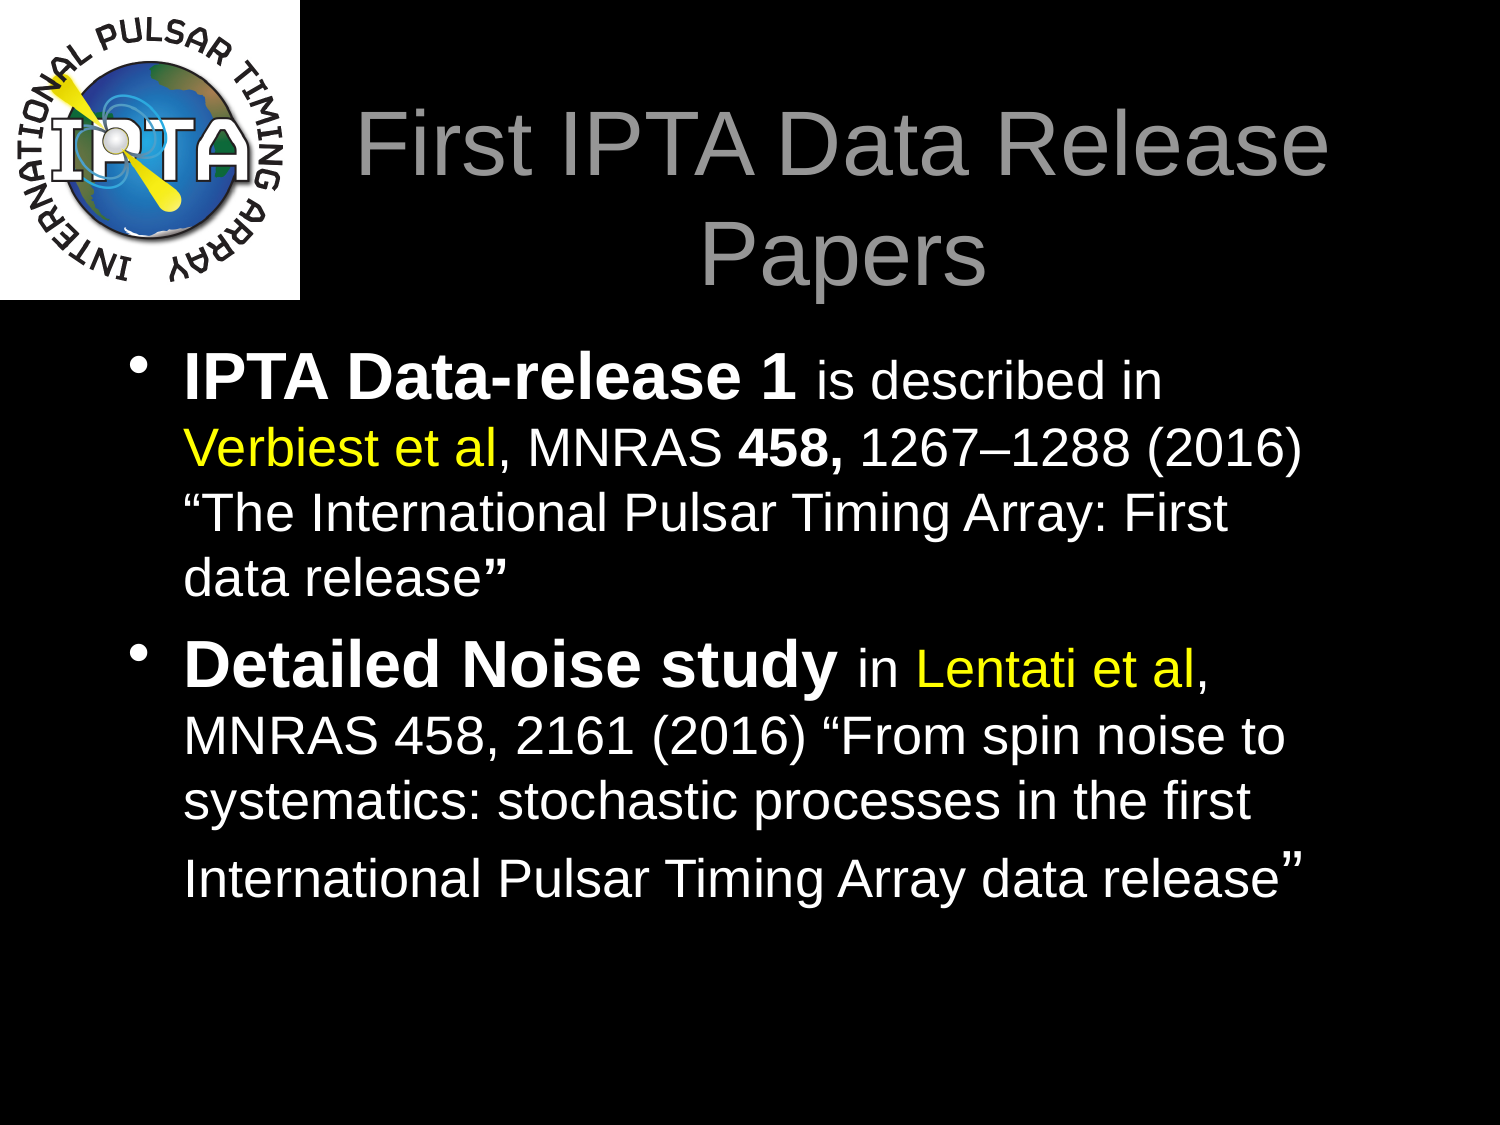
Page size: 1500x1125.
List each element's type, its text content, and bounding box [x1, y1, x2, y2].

list IPTA Data-release 1 is described in Verbiest et al, MNRAS 458, 1267–1288 (2016) “The International Pulsar Timing Array: First data release” Detailed Noise study in Lentati et al, MNRAS 458, 2161 (2016) “From spin noise to systematics: stochastic processes in the first International Pulsar Timing Array data release” [112, 324, 1363, 663]
title First IPTA Data Release Papers [299, 99, 1388, 288]
picture [0, 0, 300, 300]
